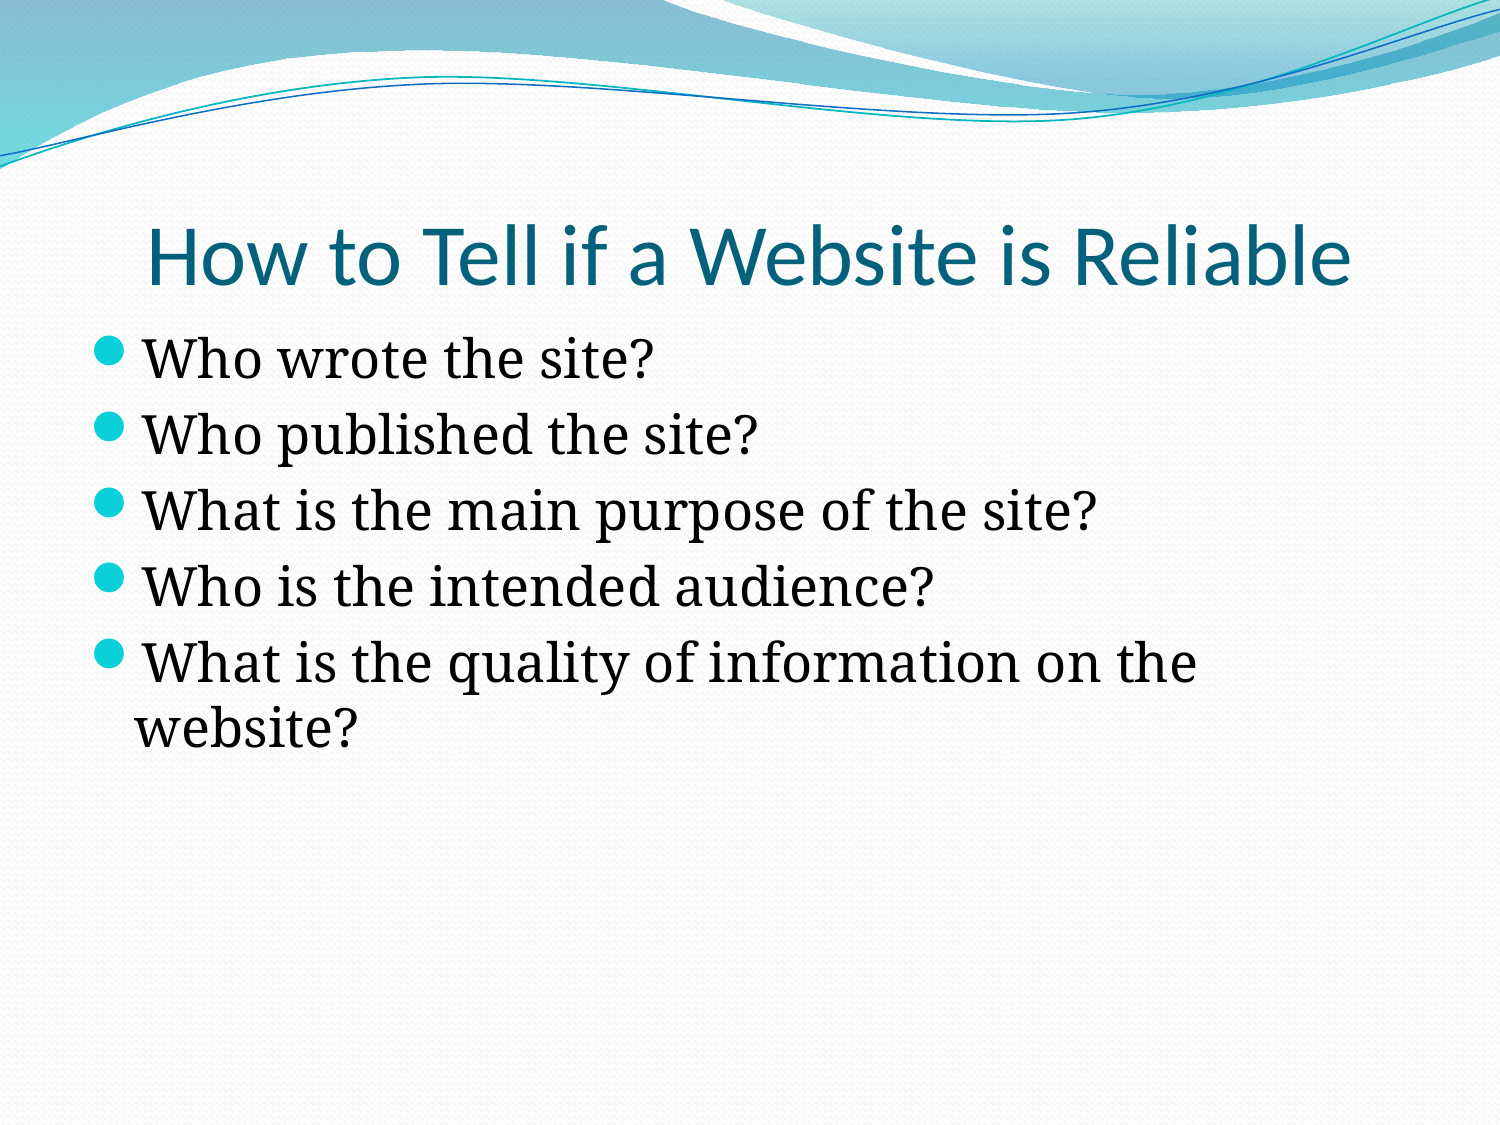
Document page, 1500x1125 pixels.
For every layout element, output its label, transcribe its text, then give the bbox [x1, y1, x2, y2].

title How to Tell if a Website is Reliable [75, 115, 1425, 303]
list Who wrote the site? Who published the site? What is the main purpose of the site? Who is the intended audience? What is the quality of information on the website? [75, 317, 1425, 1038]
